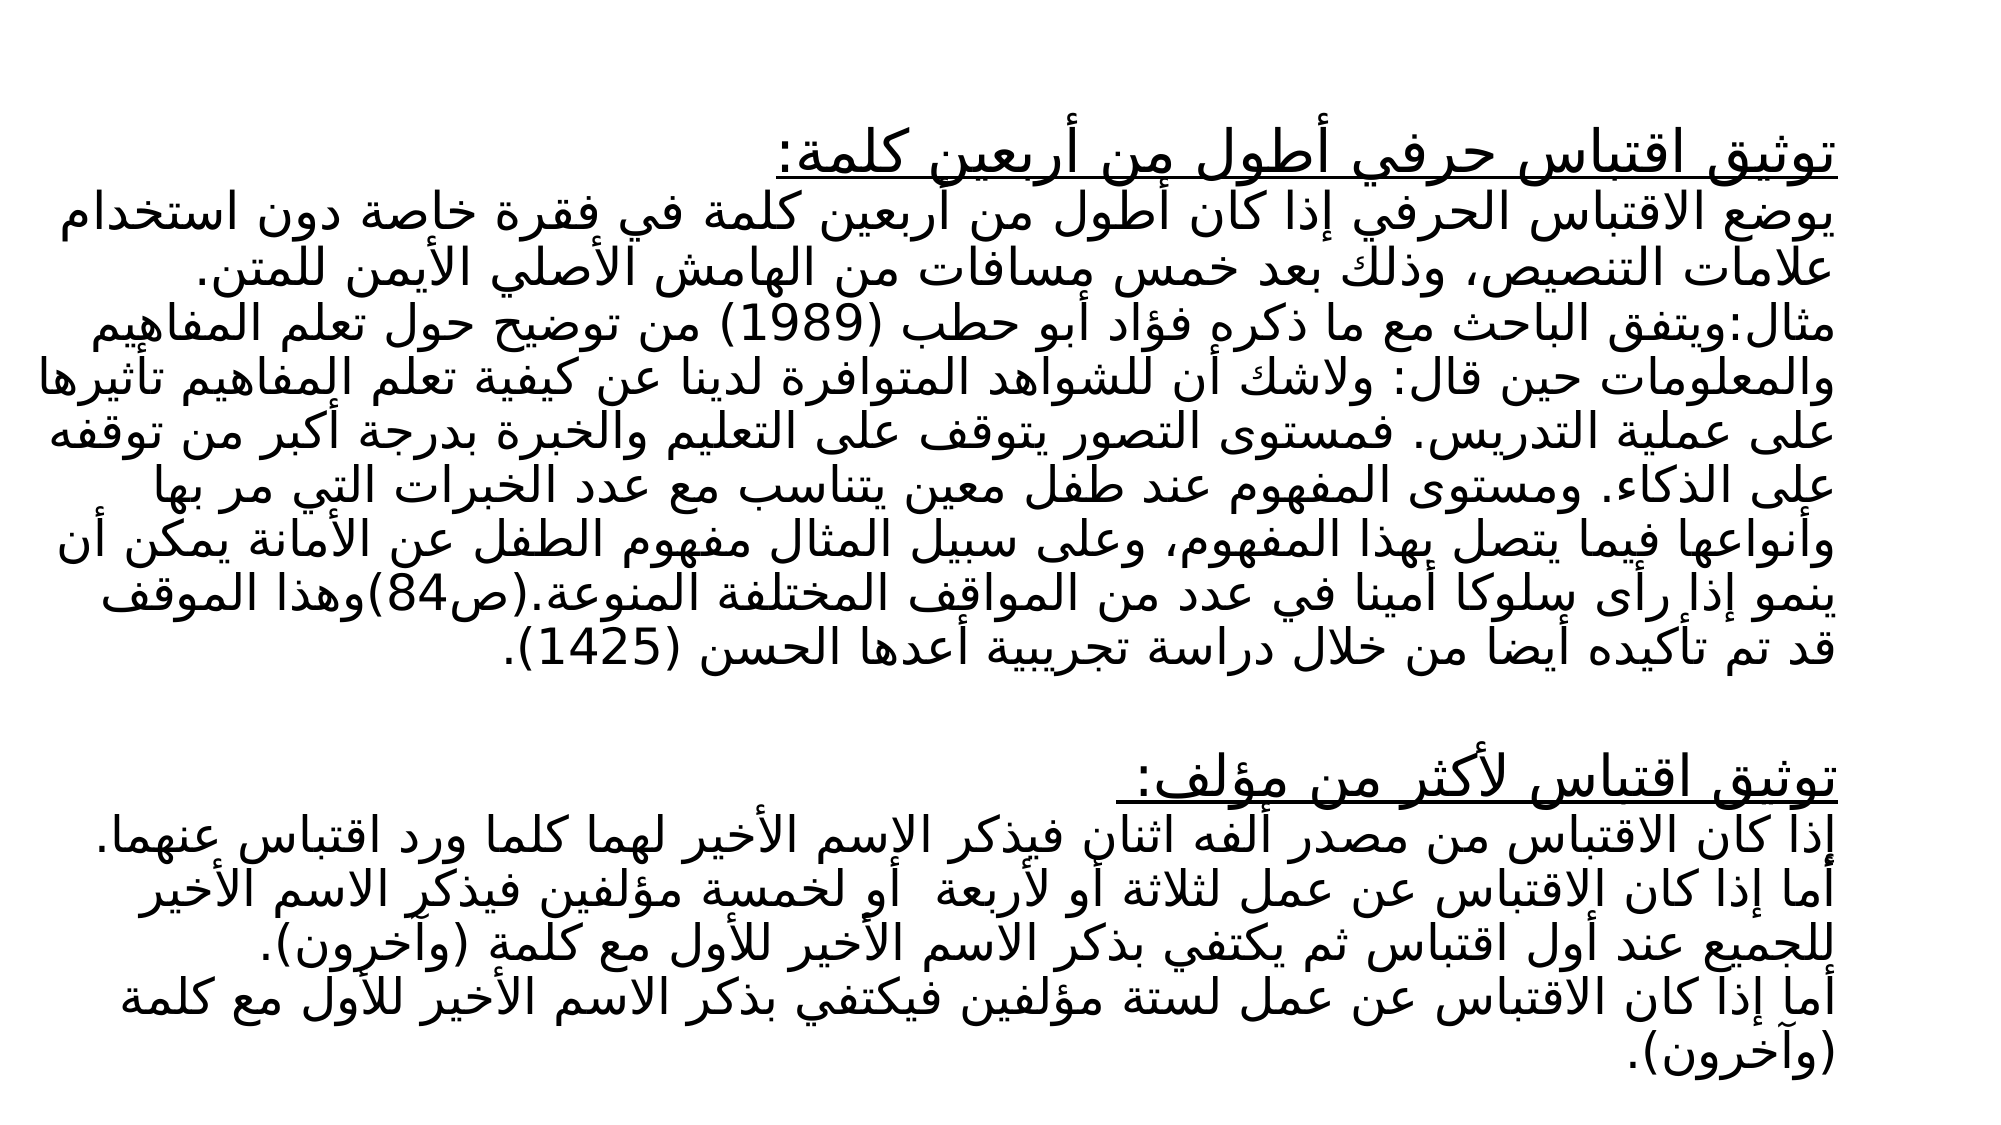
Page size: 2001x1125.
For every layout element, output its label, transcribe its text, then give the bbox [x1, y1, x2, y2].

title توثيق اقتباس حرفي أطول من أربعين كلمة: يوضع الاقتباس الحرفي إذا كان أطول من أربعين كلمة في فقرة خاصة دون استخدام علامات التنصيص، وذلك بعد خمس مسافات من الهامش الأصلي الأيمن للمتن. مثال:ويتفق الباحث مع ما ذكره فؤاد أبو حطب (1989) من توضيح حول تعلم المفاهيم والمعلومات حين قال: ولاشك أن للشواهد المتوافرة لدينا عن كيفية تعلم المفاهيم تأثيرها على عملية التدريس. فمستوى التصور يتوقف على التعليم والخبرة بدرجة أكبر من توقفه على الذكاء. ومستوى المفهوم عند طفل معين يتناسب مع عدد الخبرات التي مر بها وأنواعها فيما يتصل بهذا المفهوم، وعلى سبيل المثال مفهوم الطفل عن الأمانة يمكن أن ينمو إذا رأى سلوكا أمينا في عدد من المواقف المختلفة المنوعة.(ص84)وهذا الموقف قد تم تأكيده أيضا من خلال دراسة تجريبية أعدها الحسن (1425). توثيق اقتباس لأكثر من مؤلف: إذا كان الاقتباس من مصدر ألفه اثنان فيذكر الاسم الأخير لهما كلما ورد اقتباس عنهما. أما إذا كان الاقتباس عن عمل لثلاثة أو لأربعة أو لخمسة مؤلفين فيذكر الاسم الأخير للجميع عند أول اقتباس ثم يكتفي بذكر الاسم الأخير للأول مع كلمة (وآخرون). أما إذا كان الاقتباس عن عمل لستة مؤلفين فيكتفي بذكر الاسم الأخير للأول مع كلمة (وآخرون). [22, 24, 1986, 1096]
